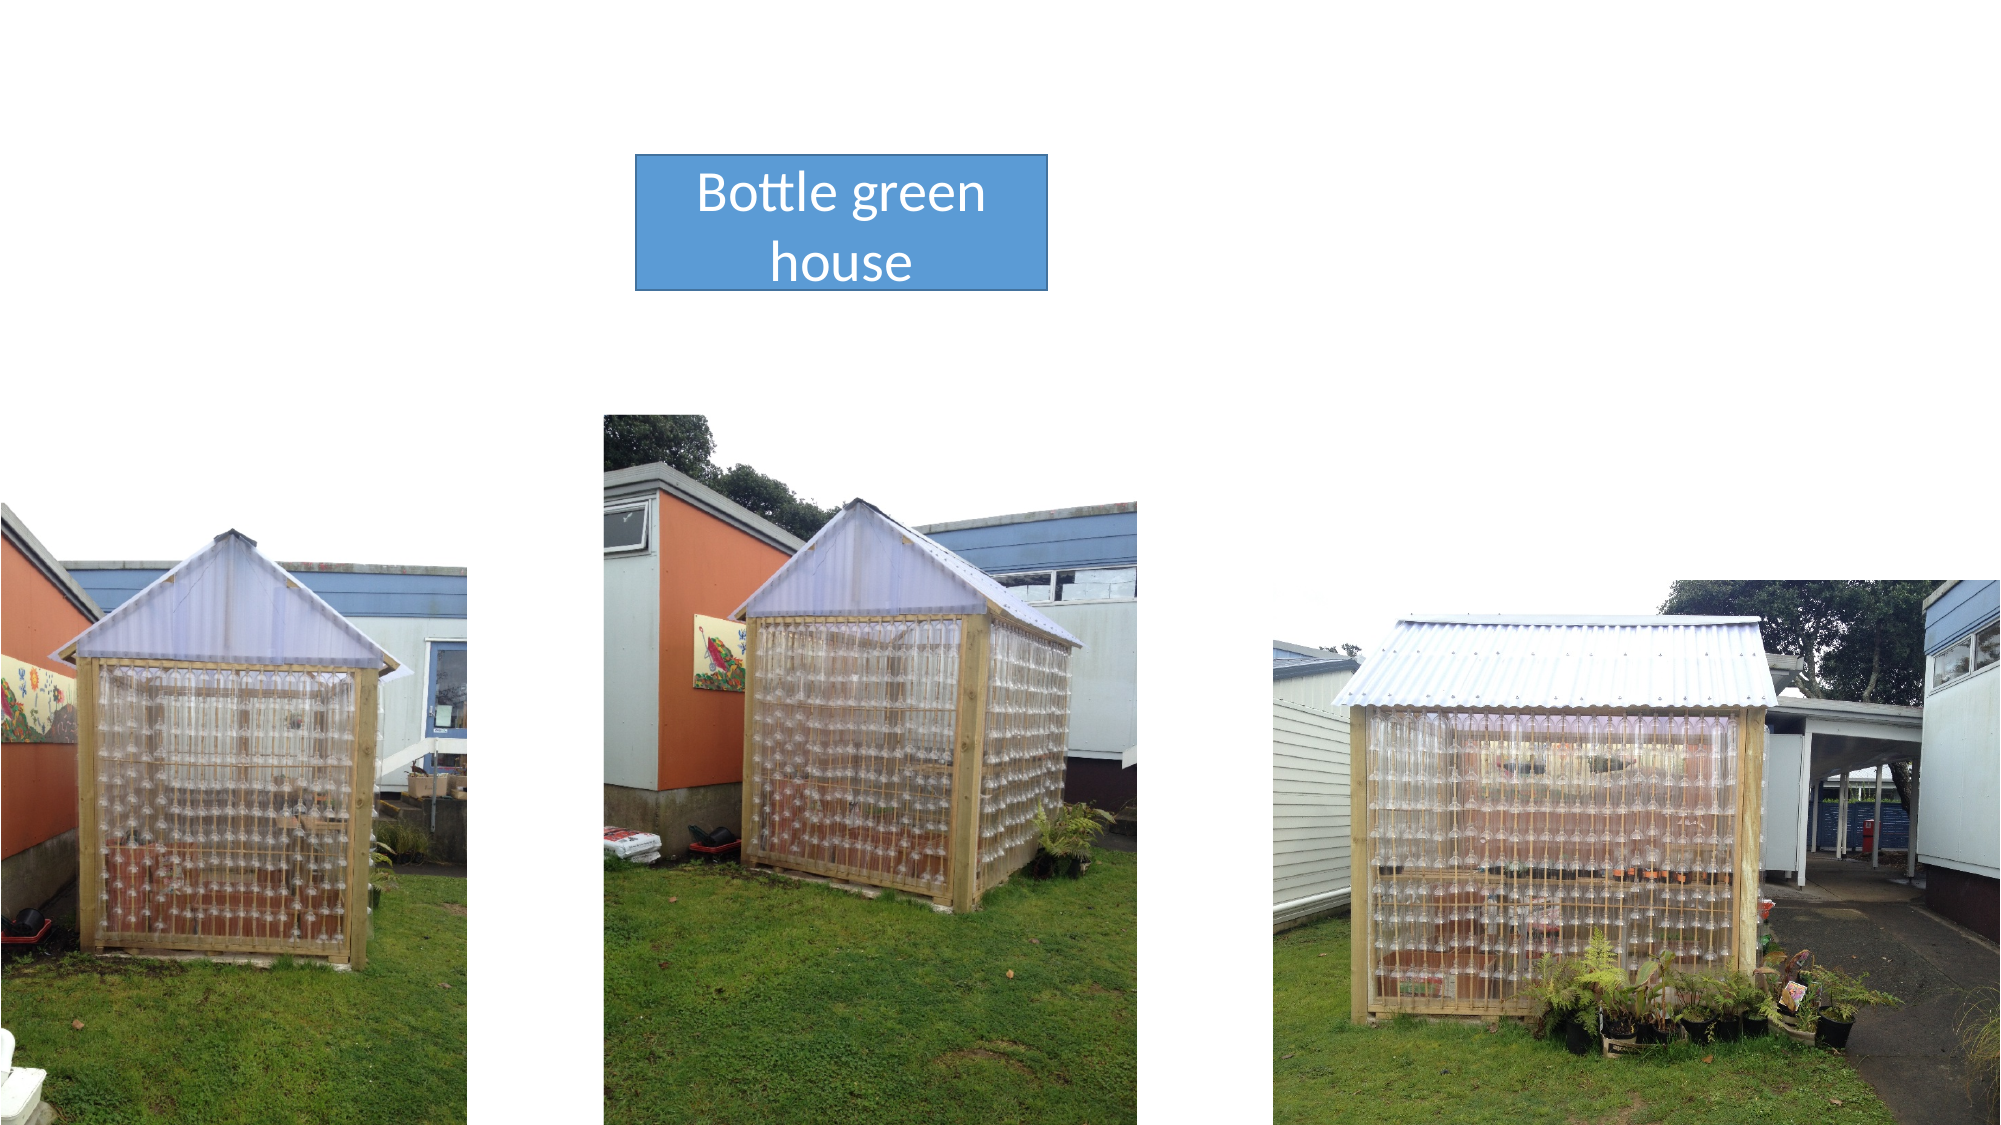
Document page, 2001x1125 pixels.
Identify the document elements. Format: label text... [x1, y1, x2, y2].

text_box Bottle green house [635, 154, 1048, 291]
picture [1273, 580, 2000, 1125]
picture [0, 415, 1226, 1124]
